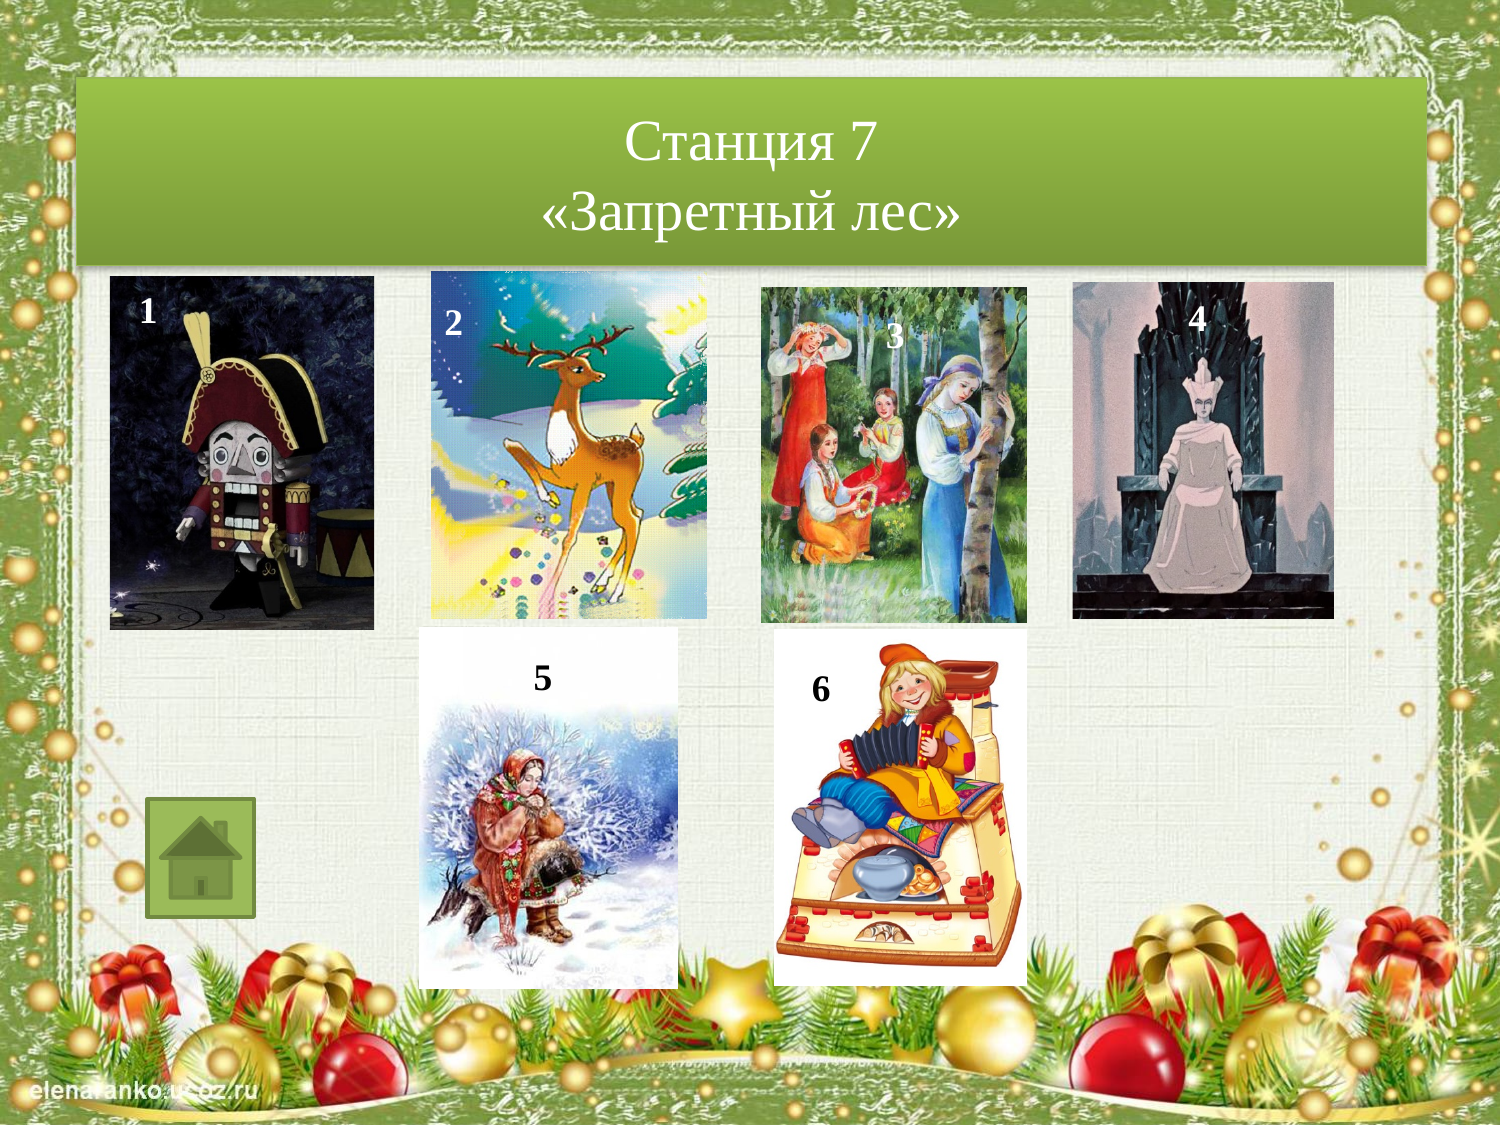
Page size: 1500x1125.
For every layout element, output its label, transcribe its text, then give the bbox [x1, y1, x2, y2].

text_box [145, 797, 256, 919]
title Станция 7 «Запретный лес» [76, 77, 1427, 266]
picture [0, 0, 1500, 1125]
